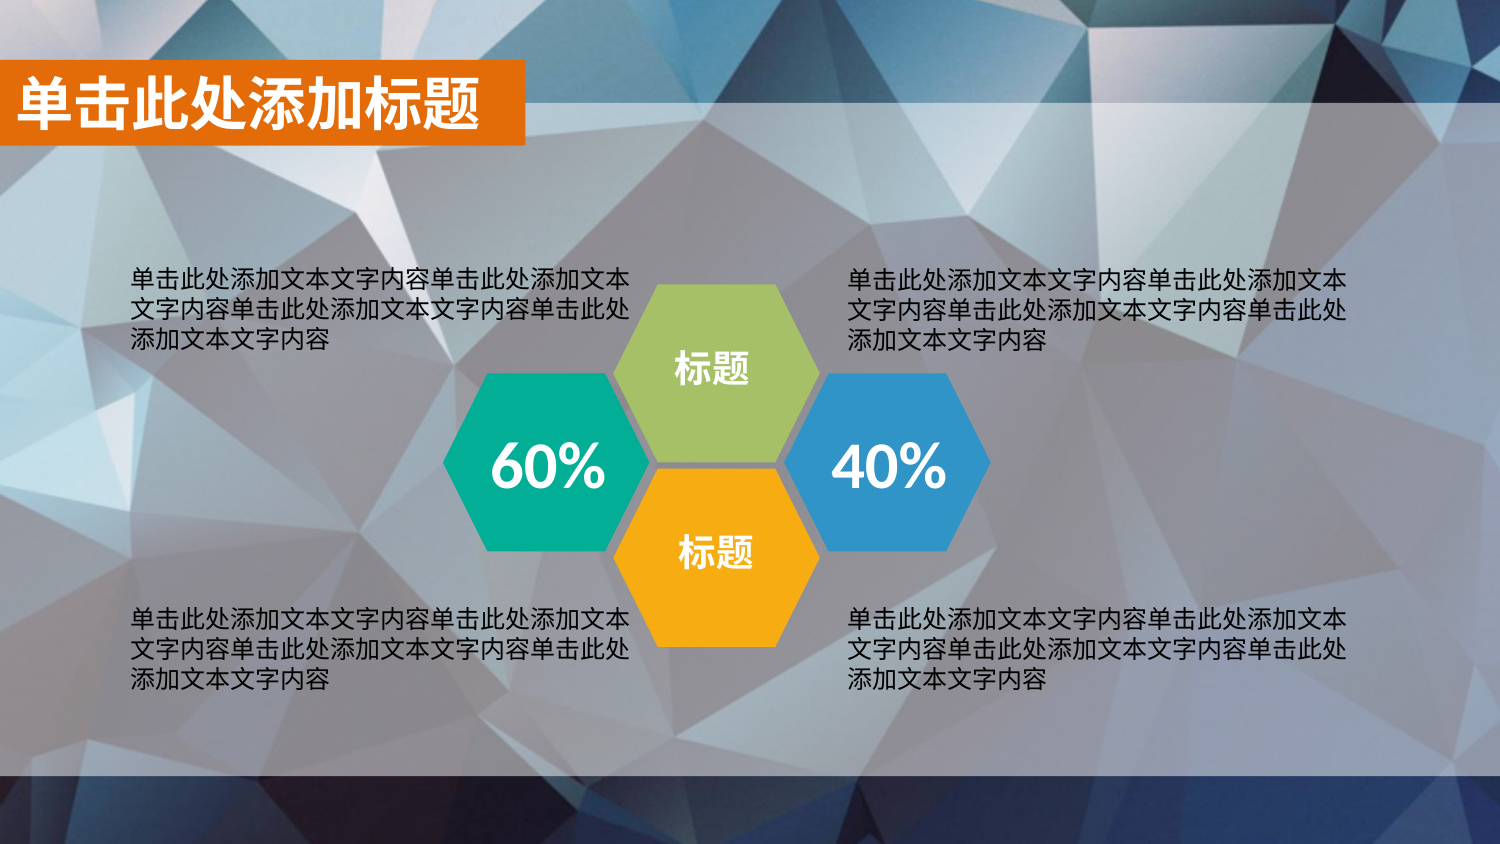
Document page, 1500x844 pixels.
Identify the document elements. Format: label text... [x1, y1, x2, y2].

text_box 单击此处添加文本文字内容单击此处添加文本文字内容单击此处添加文本文字内容单击此处添加文本文字内容 [115, 595, 668, 701]
text_box [784, 373, 991, 552]
text_box 单击此处添加文本文字内容单击此处添加文本文字内容单击此处添加文本文字内容单击此处添加文本文字内容 [832, 595, 1385, 701]
text_box 标题 [663, 521, 770, 582]
text_box 单击此处添加文本文字内容单击此处添加文本文字内容单击此处添加文本文字内容单击此处添加文本文字内容 [115, 256, 668, 362]
text_box 60% [475, 414, 622, 510]
text_box 单击此处添加标题 [0, 59, 526, 145]
text_box [613, 468, 820, 647]
text_box [442, 373, 650, 552]
text_box 40% [816, 414, 963, 510]
text_box [0, 102, 1500, 777]
text_box 单击此处添加文本文字内容单击此处添加文本文字内容单击此处添加文本文字内容单击此处添加文本文字内容 [832, 256, 1385, 362]
text_box 标题 [659, 337, 774, 398]
picture [0, 0, 1500, 102]
text_box [613, 284, 820, 463]
picture [0, 777, 1500, 844]
